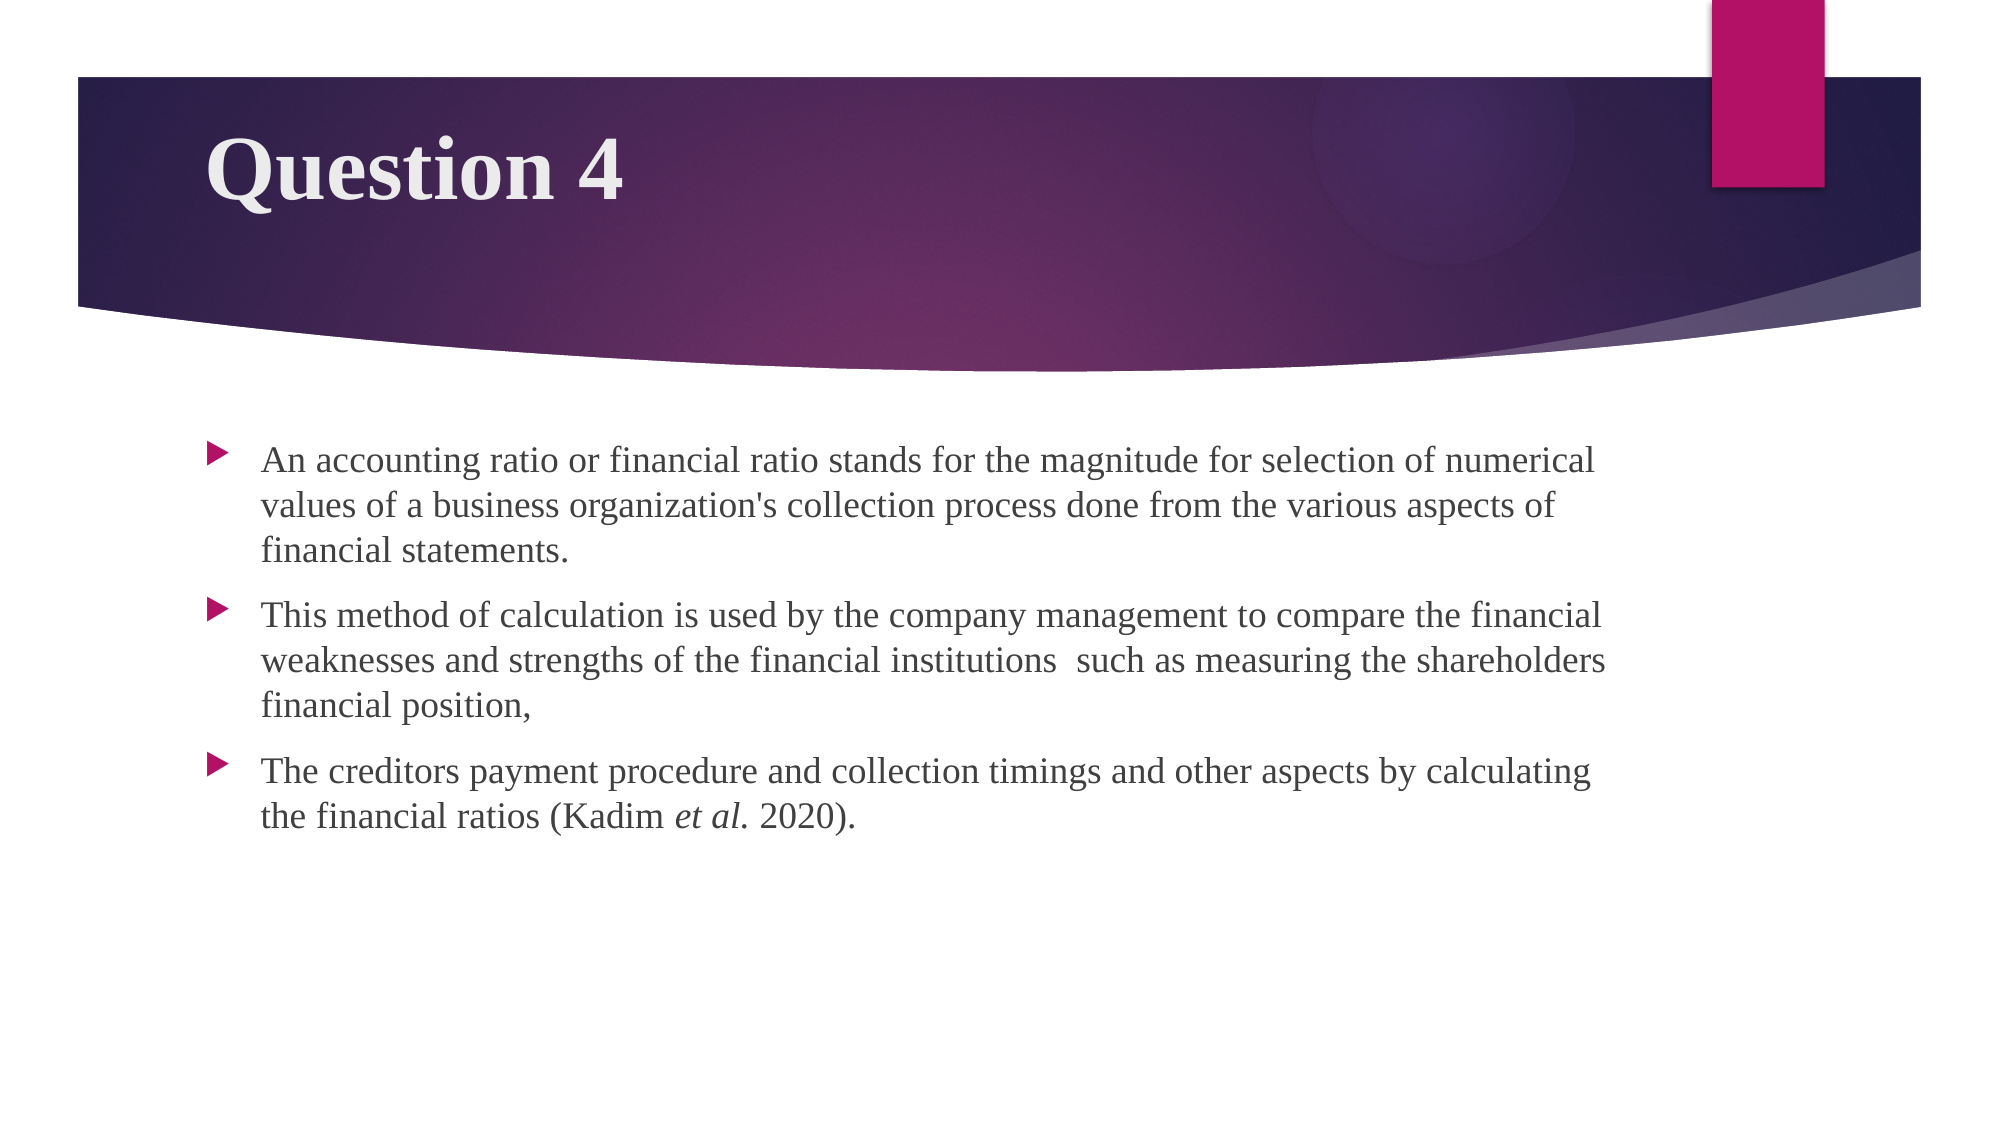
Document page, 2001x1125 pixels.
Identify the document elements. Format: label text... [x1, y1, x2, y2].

title Question 4 [189, 159, 1627, 276]
list An accounting ratio or financial ratio stands for the magnitude for selection of numerical values of a business organization's collection process done from the various aspects of financial statements. This method of calculation is used by the company management to compare the financial weaknesses and strengths of the financial institutions such as measuring the shareholders financial position, The creditors payment procedure and collection timings and other aspects by calculating the financial ratios (Kadim et al. 2020). [189, 427, 1638, 988]
